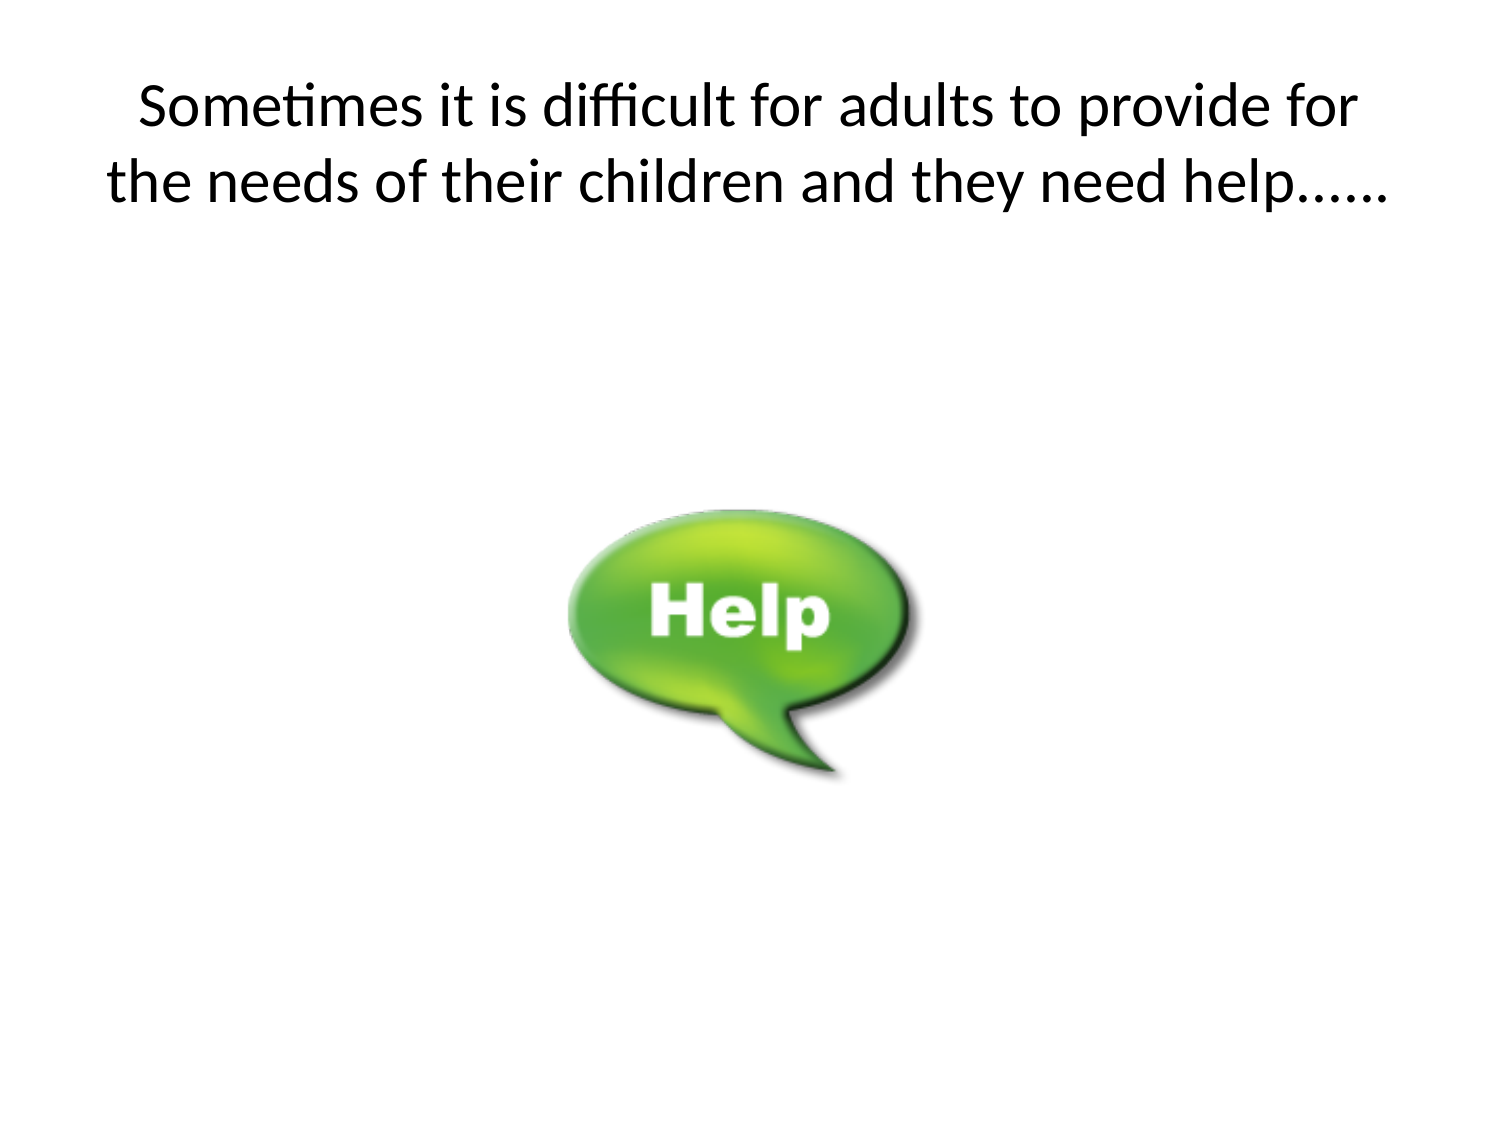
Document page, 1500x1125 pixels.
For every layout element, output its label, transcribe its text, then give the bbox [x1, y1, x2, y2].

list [562, 445, 938, 822]
title Sometimes it is difficult for adults to provide for the needs of their children and they need help...... [75, 45, 1425, 233]
